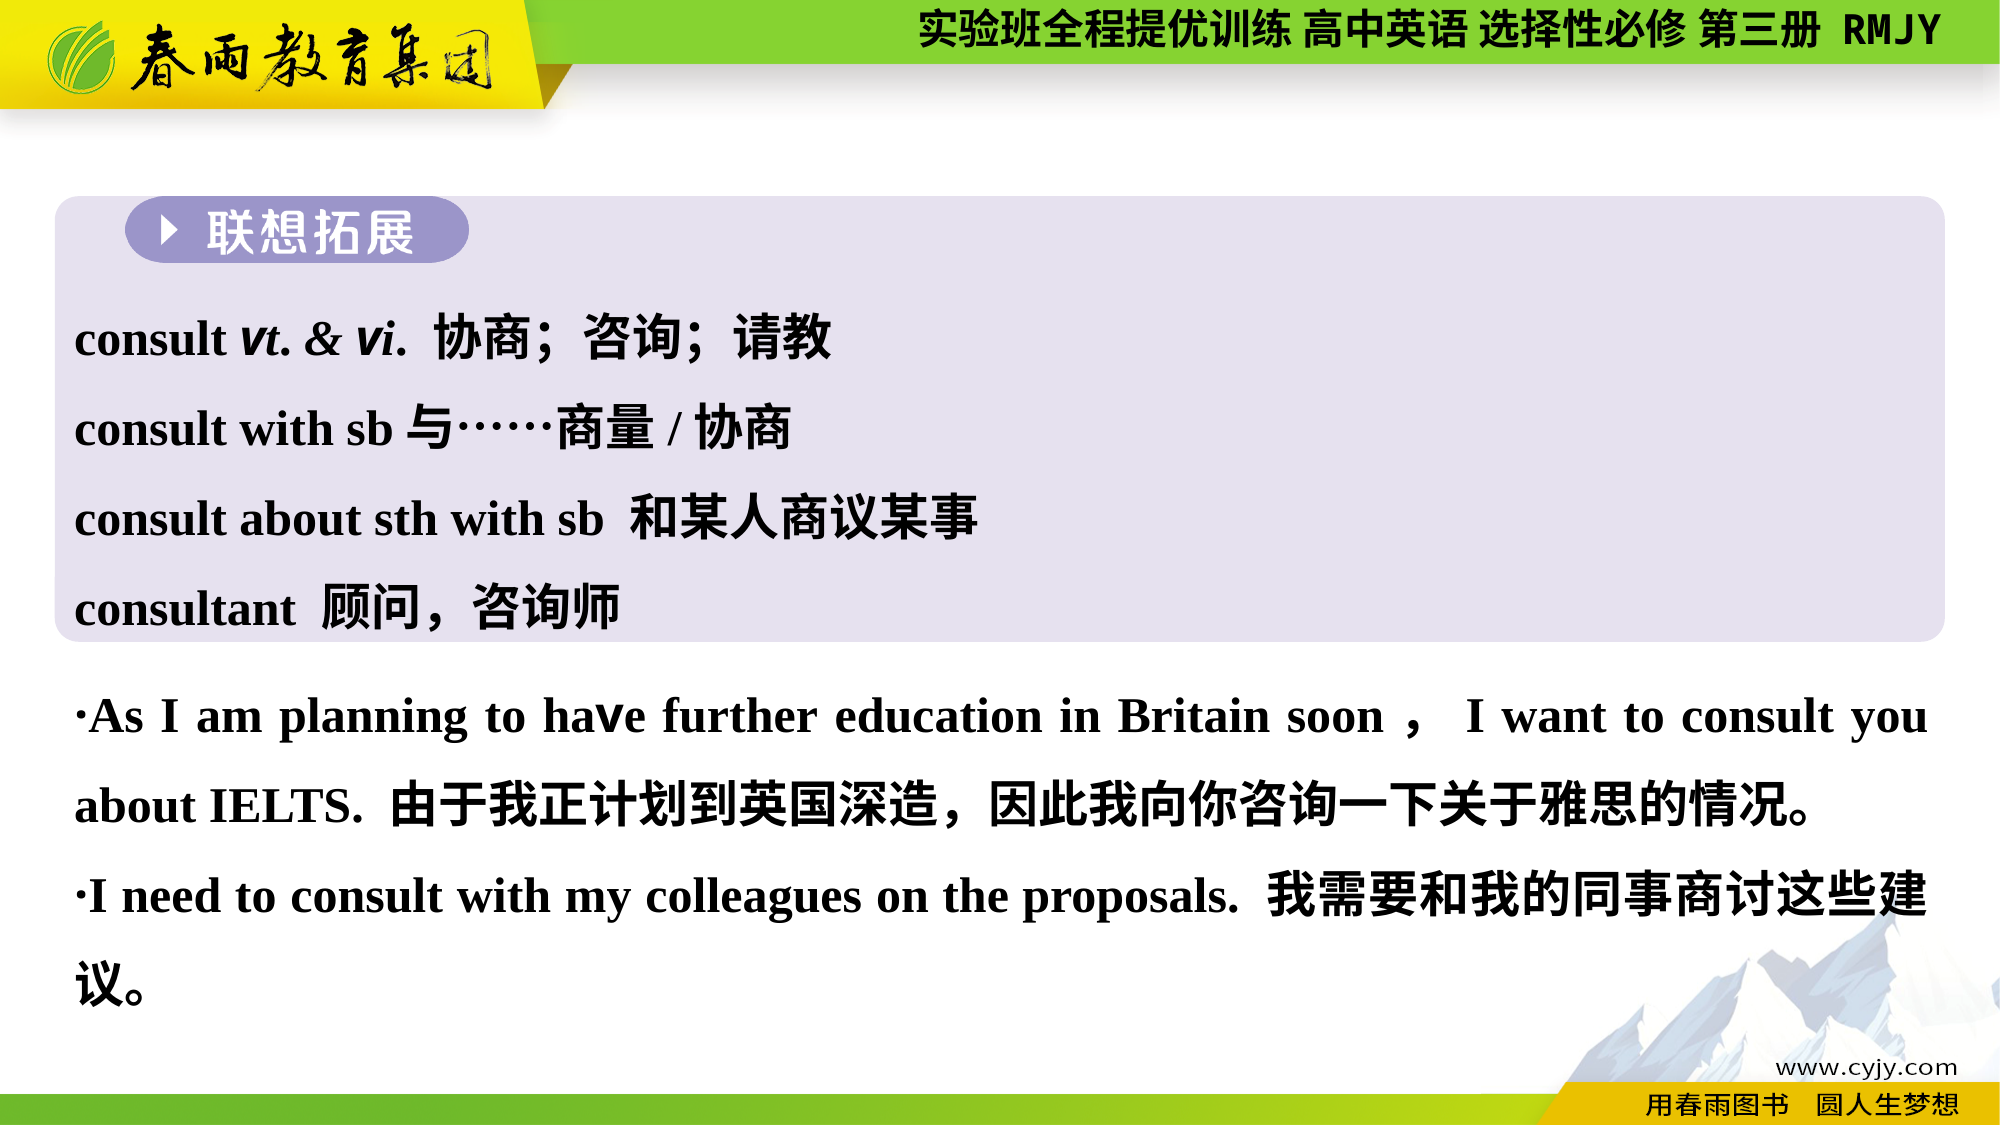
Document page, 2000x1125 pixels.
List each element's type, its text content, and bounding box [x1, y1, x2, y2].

list ·As I am planning to have further education in Britain soon，I want to consult you about IELTS. 由于我正计划到英国深造，因此我向你咨询一下关于雅思的情况。 ·I need to consult with my colleagues on the proposals. 我需要和我的同事商讨这些建议。 [59, 644, 1944, 1024]
text_box [471, 196, 1945, 625]
text_box consult vt. & vi. 协商；咨询；请教 consult with sb与……商量/协商 consult about sth with sb 和某人商议某事 consultant 顾问，咨询师 [59, 267, 1944, 643]
picture [0, 0, 2000, 1125]
text_box [54, 196, 123, 632]
